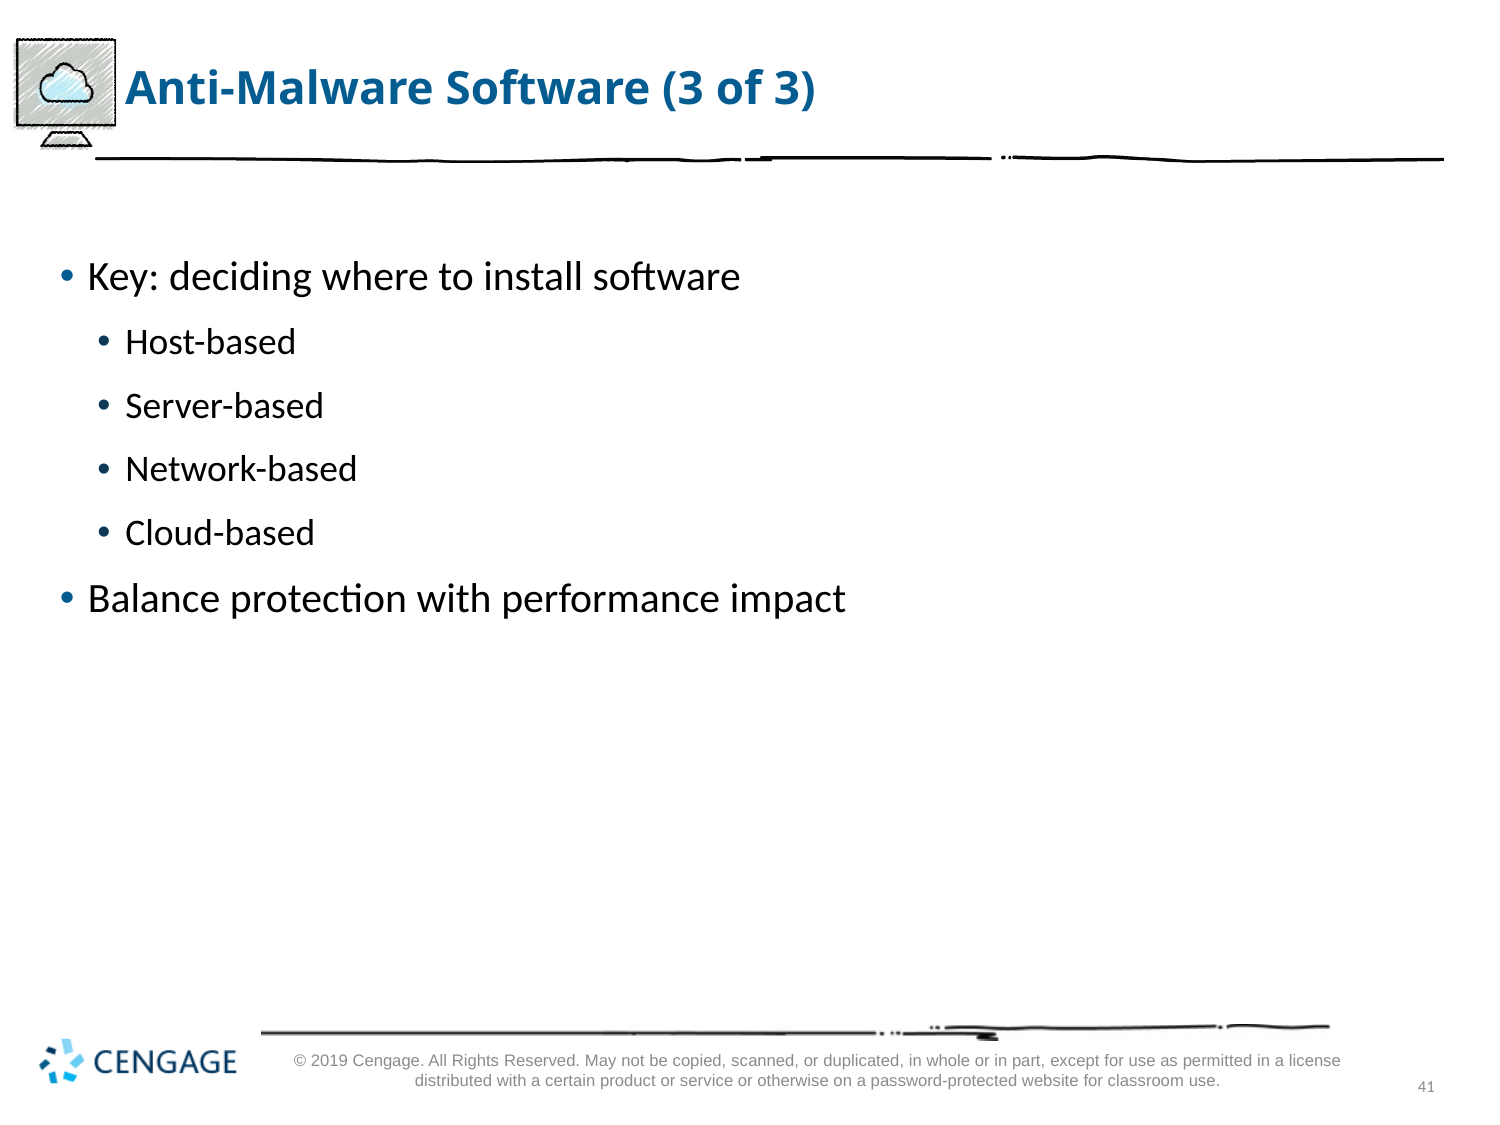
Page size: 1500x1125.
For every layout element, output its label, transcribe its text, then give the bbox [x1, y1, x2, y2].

picture [261, 1024, 1331, 1041]
picture [95, 155, 1444, 163]
title Anti-Malware Software (3 of 3) [125, 66, 1442, 116]
list Key: deciding where to install software Host-based Server-based Network-based Cloud-based Balance protection with performance impact [59, 252, 1441, 627]
picture [13, 36, 117, 151]
picture [19, 1025, 249, 1096]
footer © 2019 Cengage. All Rights Reserved. May not be copied, scanned, or duplicated, in whole or in part, except for use as permitted in a license distributed with a certain product or service or otherwise on a password-protected website for classroom use. [262, 1050, 1375, 1091]
